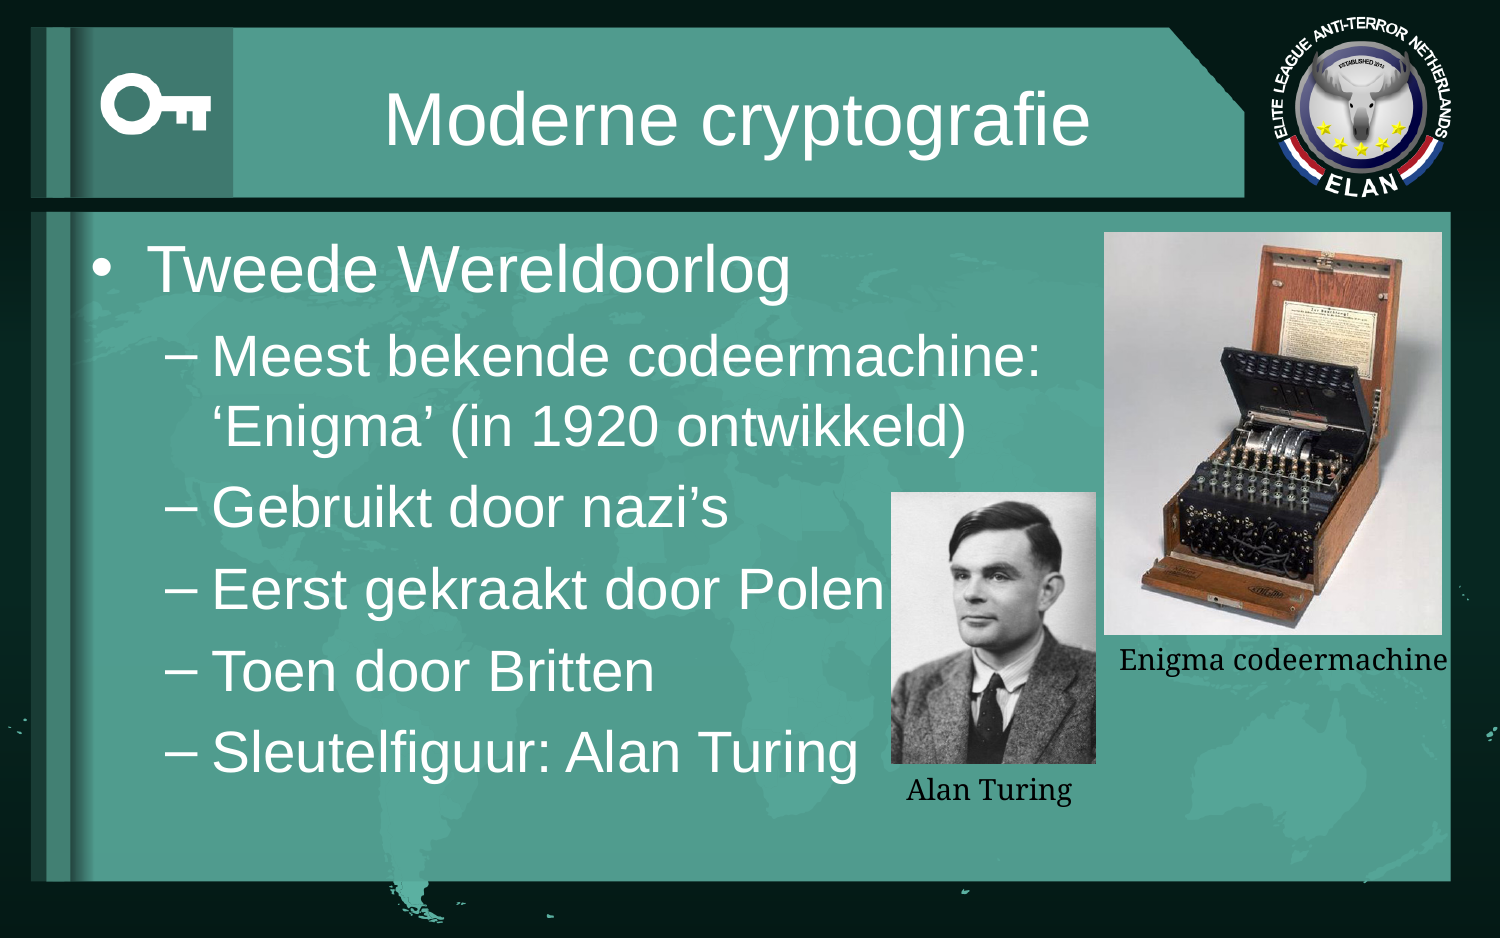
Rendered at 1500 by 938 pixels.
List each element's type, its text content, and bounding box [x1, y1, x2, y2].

title Moderne cryptografie [230, 37, 1247, 194]
text_box Enigma codeermachine [1104, 634, 1471, 719]
list Tweede Wereldoorlog Meest bekende codeermachine: ‘Enigma’ (in 1920 ontwikkeld) Gebruikt door nazi’s Eerst gekraakt door Polen Toen door Britten Sleutelfiguur: Alan Turing [75, 218, 1447, 838]
text_box Alan Turing [891, 763, 1258, 814]
picture [0, 0, 1500, 938]
